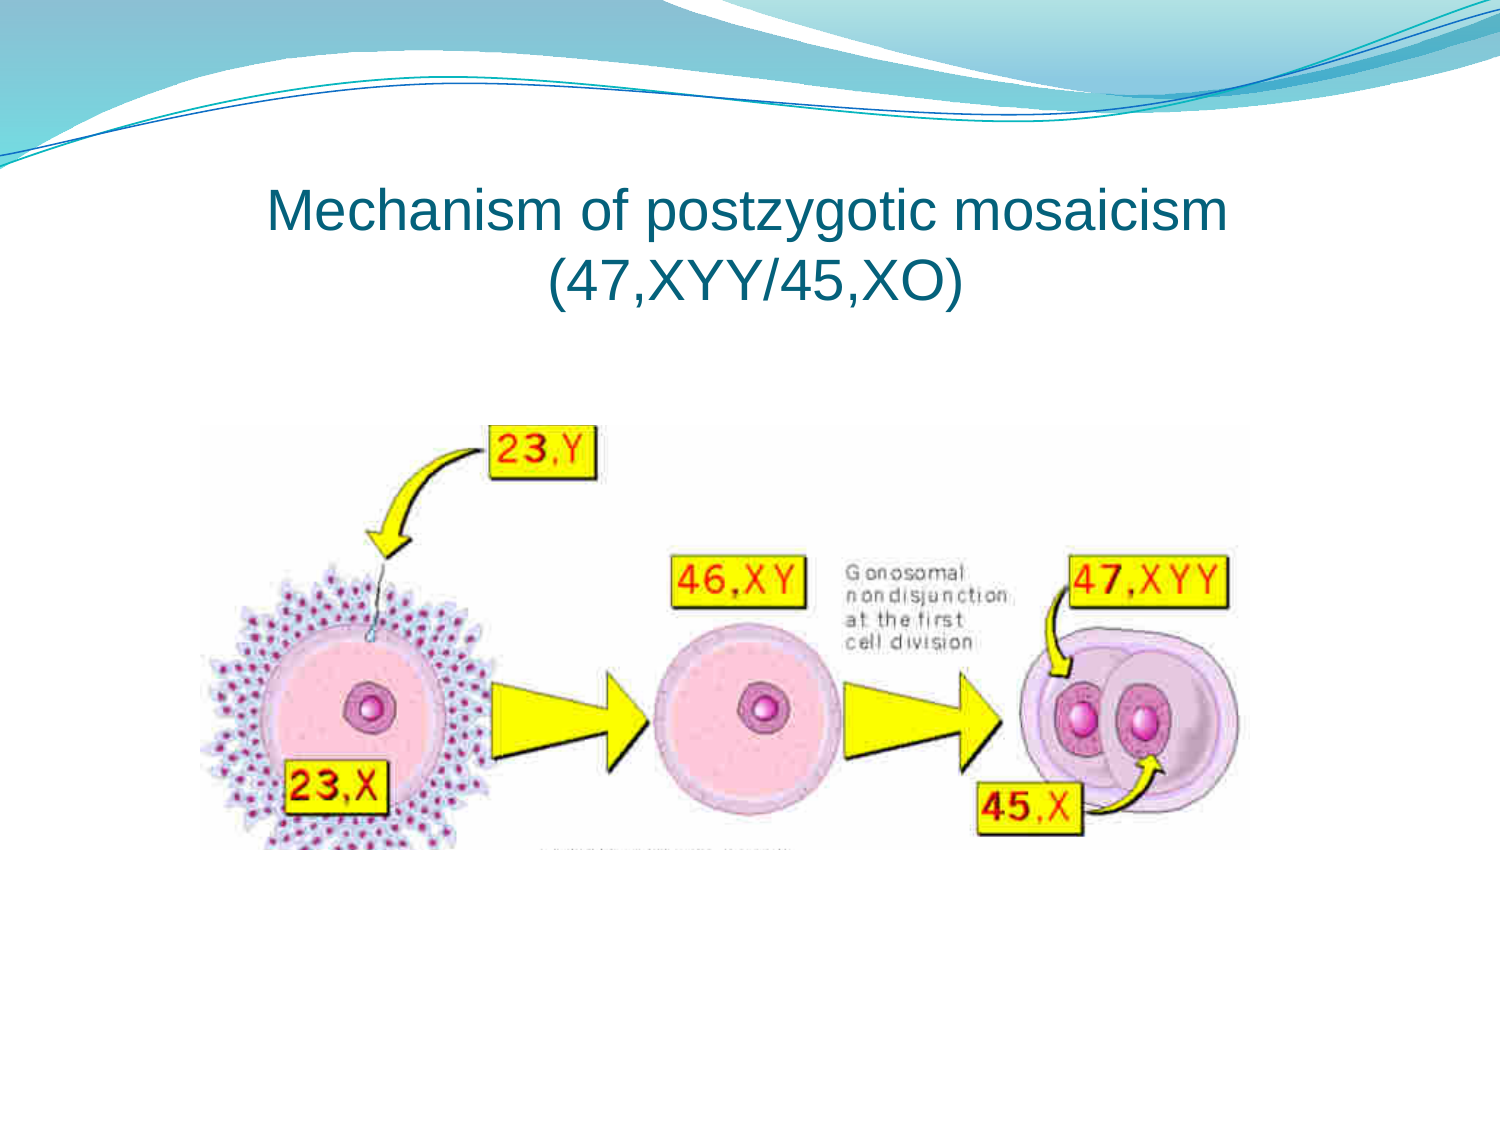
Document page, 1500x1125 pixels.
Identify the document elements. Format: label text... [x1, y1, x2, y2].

picture [199, 424, 1251, 851]
title Mechanism of postzygotic mosaicism (47,XYY/45,XO) [37, 125, 1475, 313]
